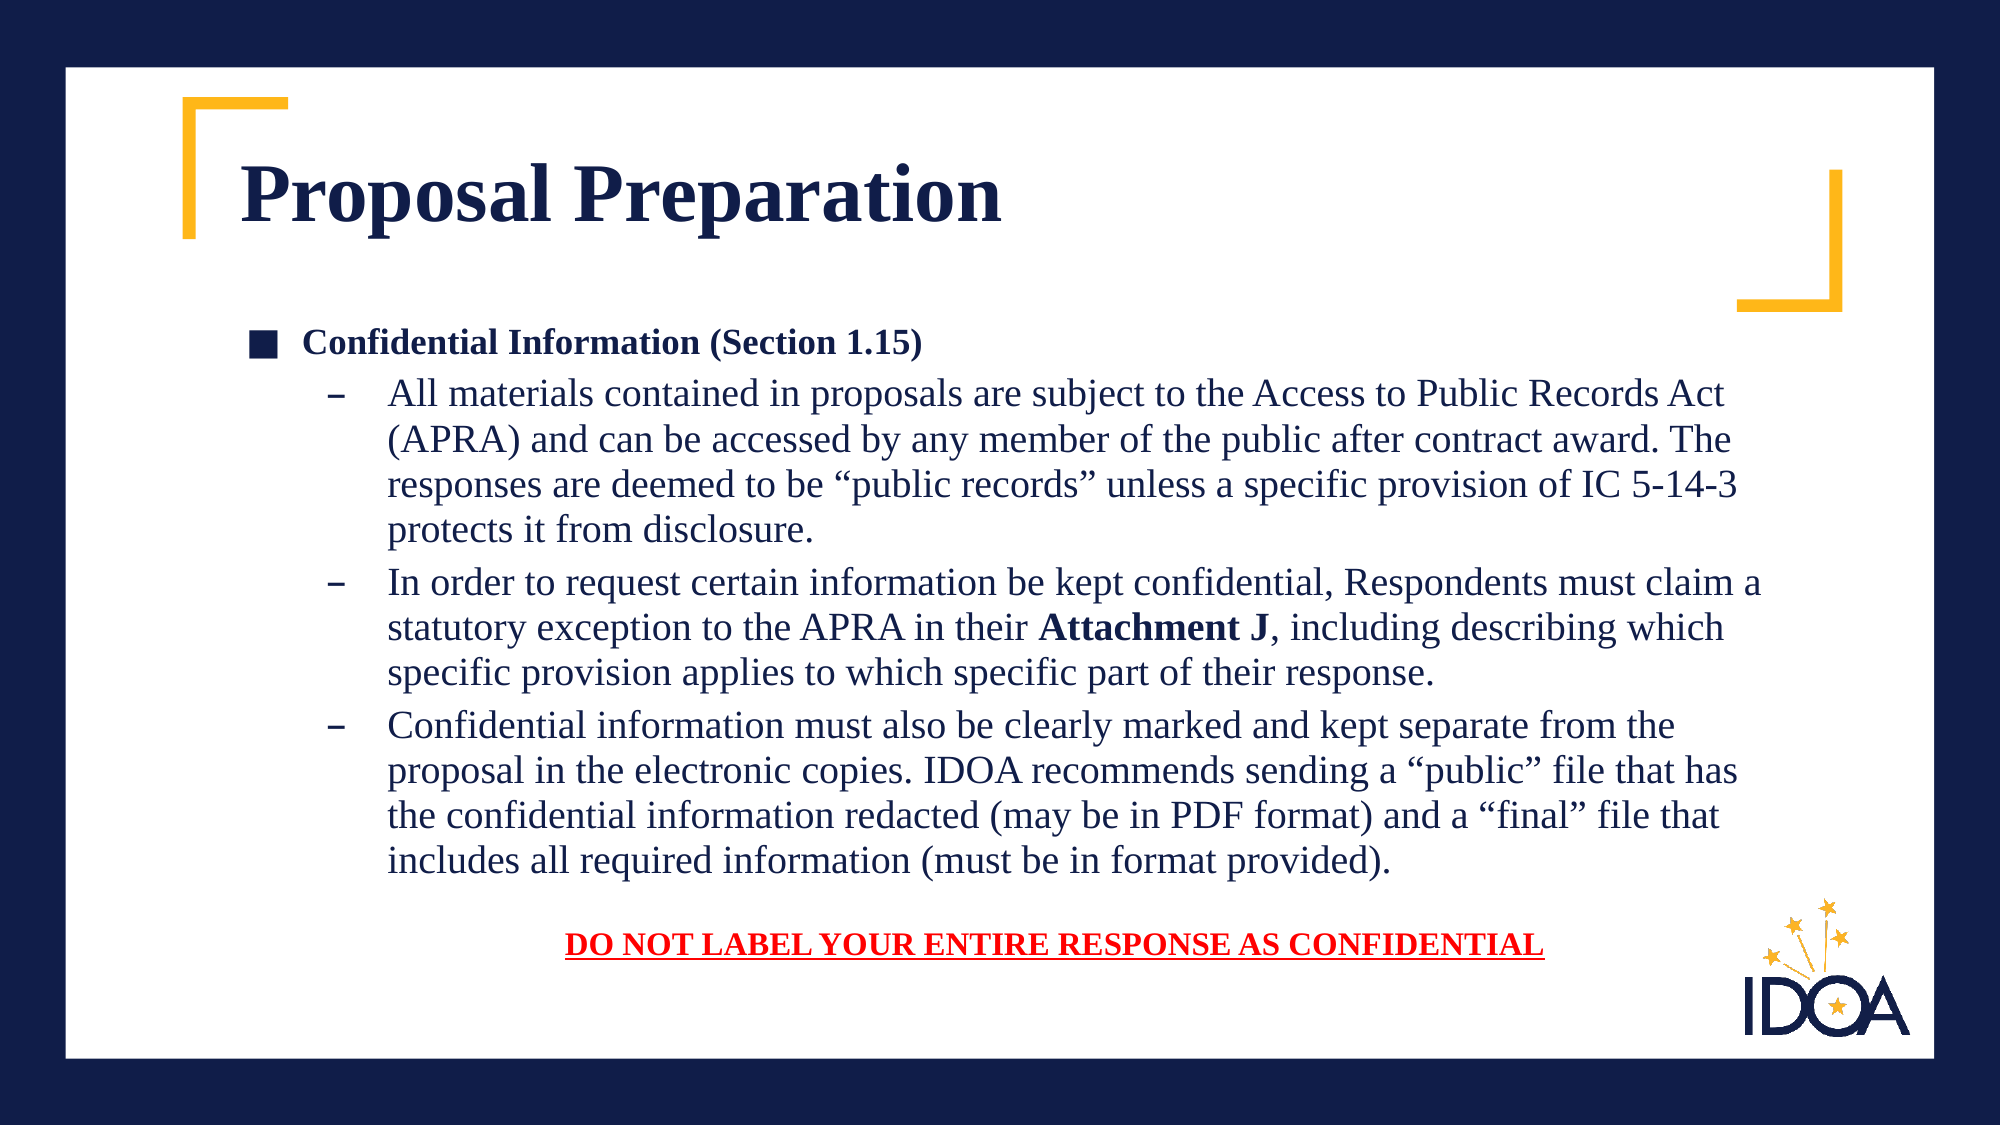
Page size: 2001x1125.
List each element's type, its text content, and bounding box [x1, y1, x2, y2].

picture [1702, 857, 1959, 1114]
list Confidential Information (Section 1.15) All materials contained in proposals are subject to the Access to Public Records Act (APRA) and can be accessed by any member of the public after contract award. The responses are deemed to be “public records” unless a specific provision of IC 5-14-3 protects it from disclosure. In order to request certain information be kept confidential, Respondents must claim a statutory exception to the APRA in their Attachment J, including describing which specific provision applies to which specific part of their response. Confidential information must also be clearly marked and kept separate from the proposal in the electronic copies. IDOA recommends sending a “public” file that has the confidential information redacted (may be in PDF format) and a “final” file that includes all required information (must be in format provided). DO NOT LABEL YOUR ENTIRE RESPONSE AS CONFIDENTIAL [225, 313, 1800, 983]
title Proposal Preparation [225, 142, 1800, 279]
